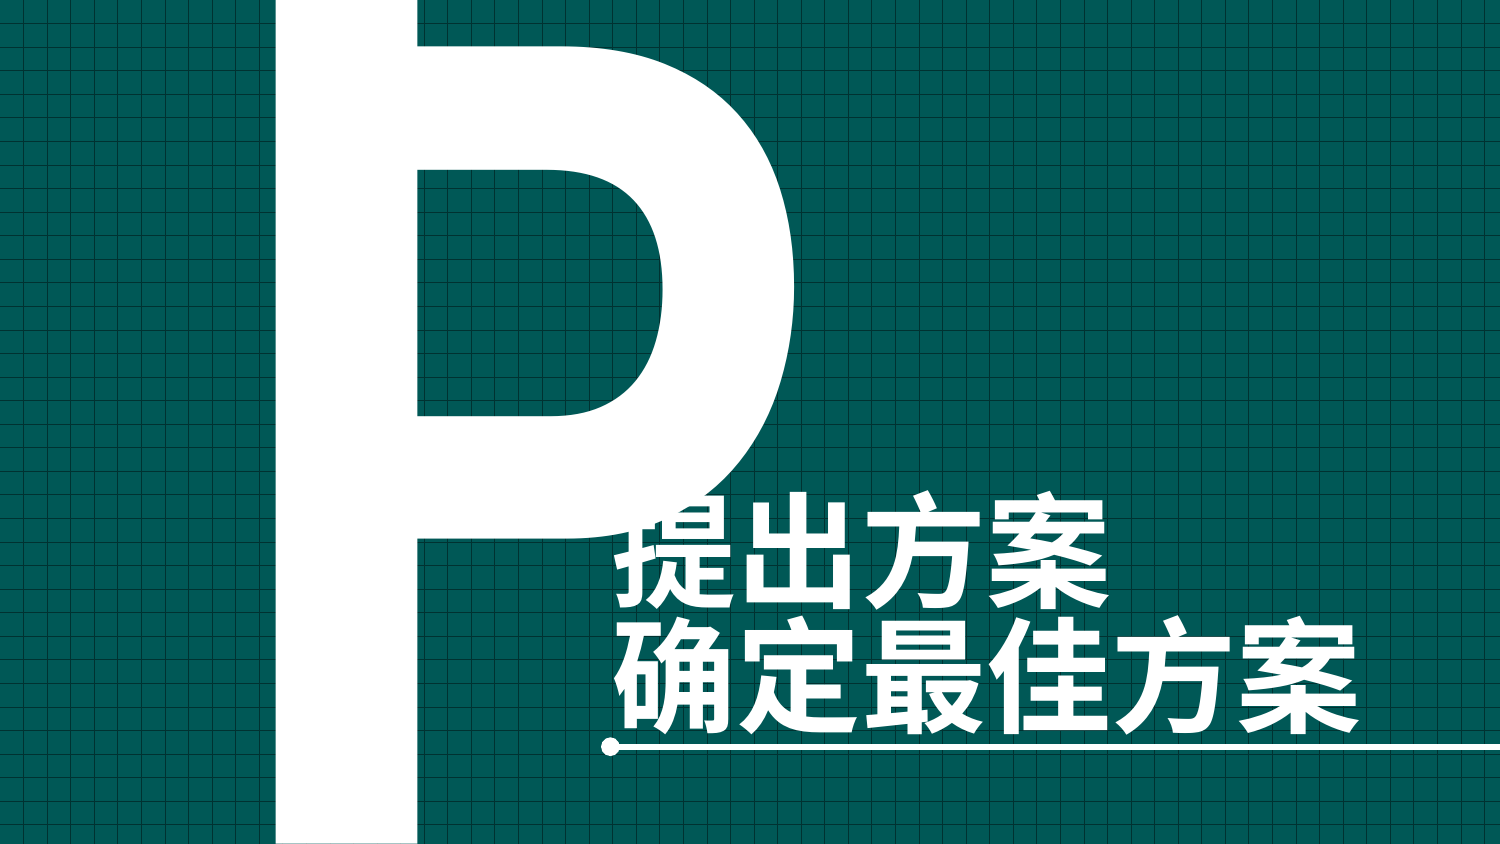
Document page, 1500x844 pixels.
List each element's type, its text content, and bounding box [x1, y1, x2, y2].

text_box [206, 0, 418, 844]
text_box 提出方案 确定最佳方案 [596, 490, 1459, 756]
